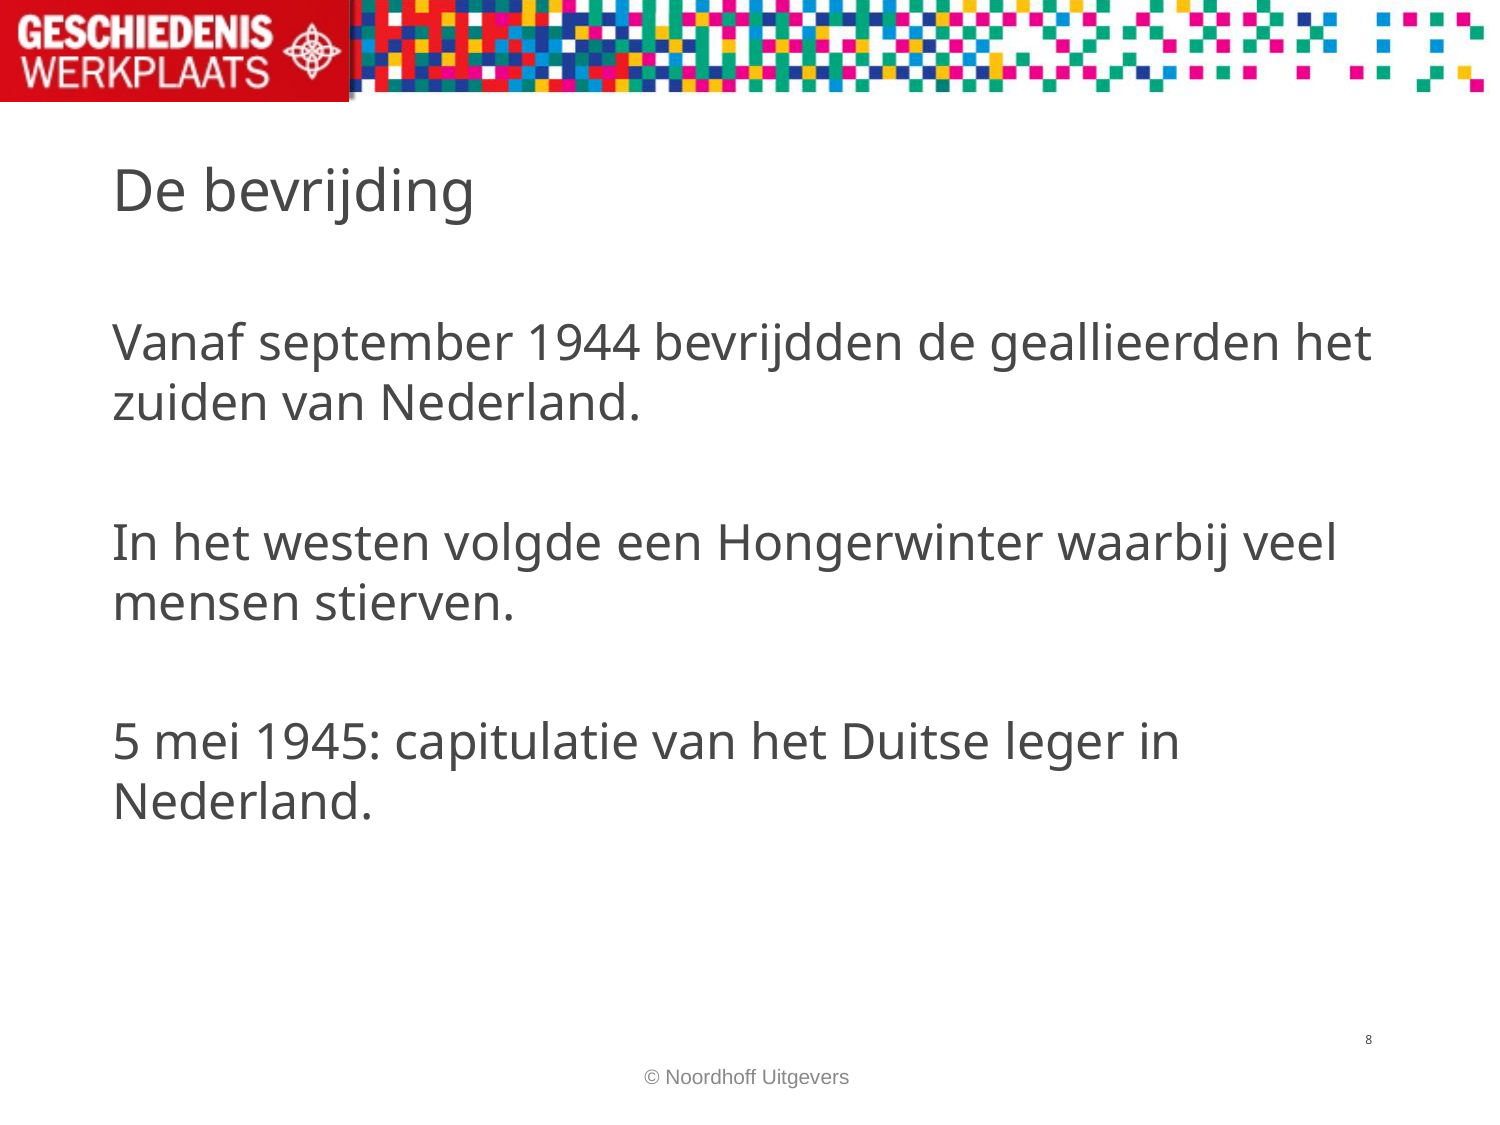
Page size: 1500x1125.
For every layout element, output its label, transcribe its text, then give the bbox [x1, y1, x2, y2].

slide_number 8 [1325, 1025, 1388, 1063]
picture [0, 0, 1500, 1125]
text_box © Noordhoff Uitgevers [512, 1045, 988, 1106]
title De bevrijding [112, 145, 1401, 256]
list Vanaf september 1944 bevrijdden de geallieerden het zuiden van Nederland. In het westen volgde een Hongerwinter waarbij veel mensen stierven. 5 mei 1945: capitulatie van het Duitse leger in Nederland. [112, 302, 1409, 988]
